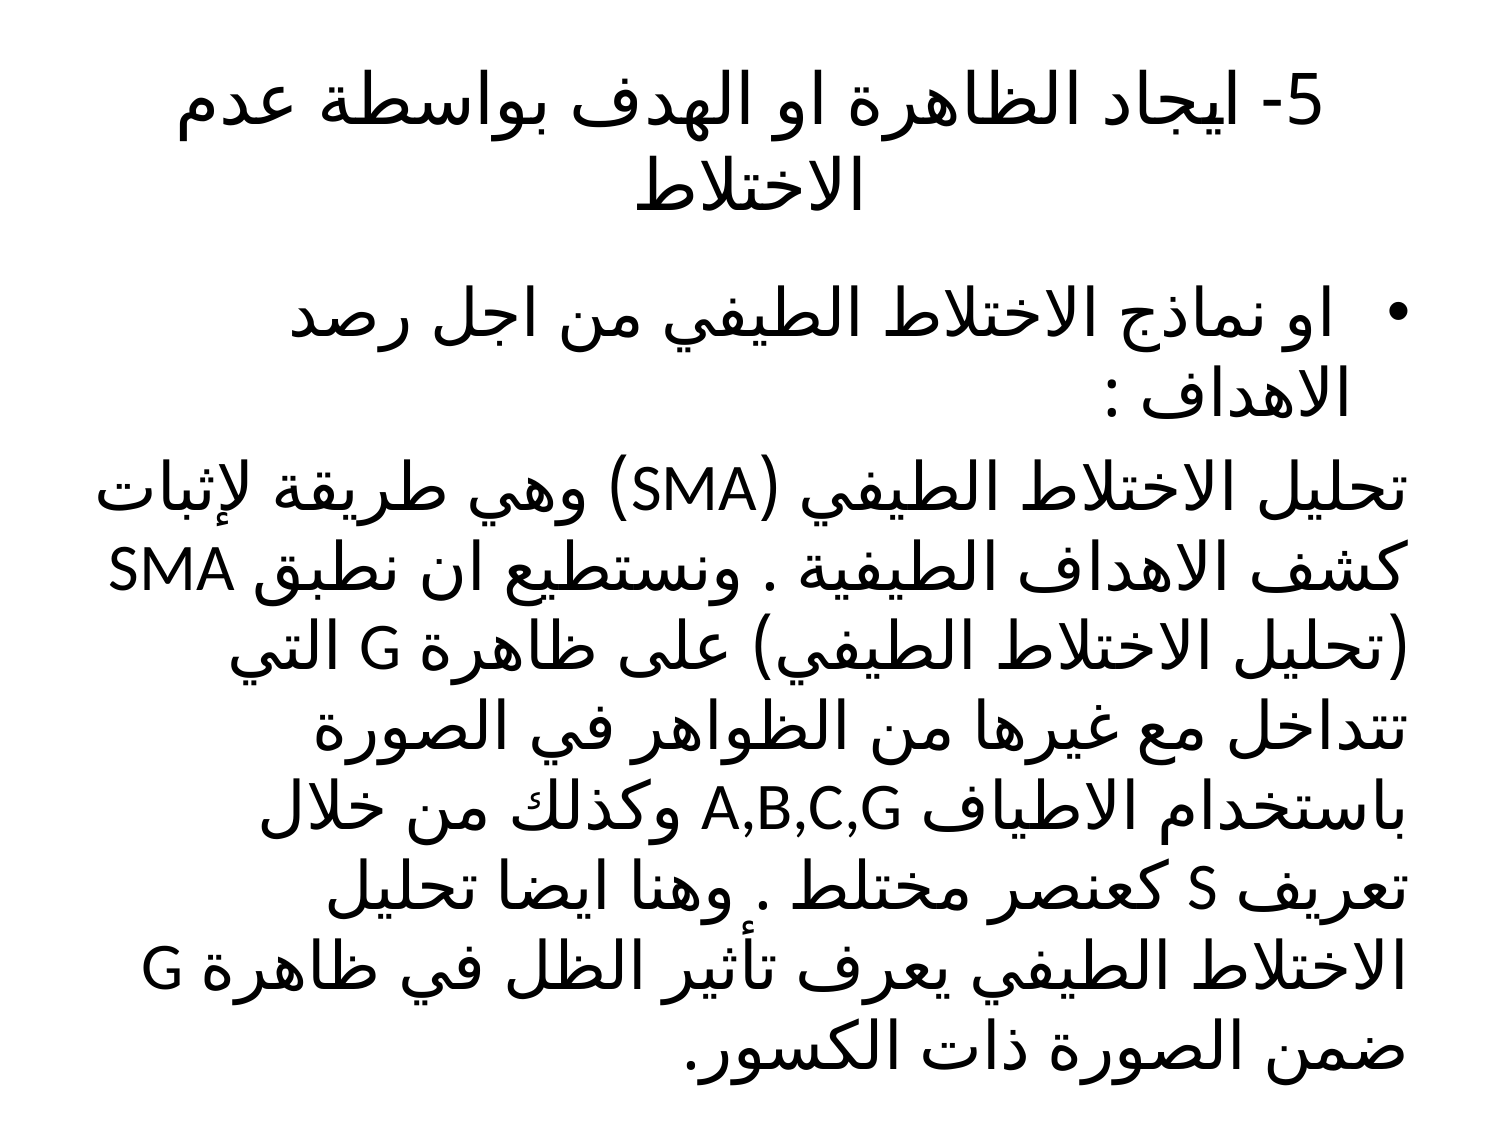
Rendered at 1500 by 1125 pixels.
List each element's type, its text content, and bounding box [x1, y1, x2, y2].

title 5- ايجاد الظاهرة او الهدف بواسطة عدم الاختلاط [75, 45, 1425, 233]
list او نماذج الاختلاط الطيفي من اجل رصد الاهداف : تحليل الاختلاط الطيفي (SMA) وهي طريقة لإثبات كشف الاهداف الطيفية . ونستطيع ان نطبق SMA (تحليل الاختلاط الطيفي) على ظاهرة G التي تتداخل مع غيرها من الظواهر في الصورة باستخدام الاطياف A,B,C,G وكذلك من خلال تعريف S كعنصر مختلط . وهنا ايضا تحليل الاختلاط الطيفي يعرف تأثير الظل في ظاهرة G ضمن الصورة ذات الكسور. [75, 262, 1425, 1005]
